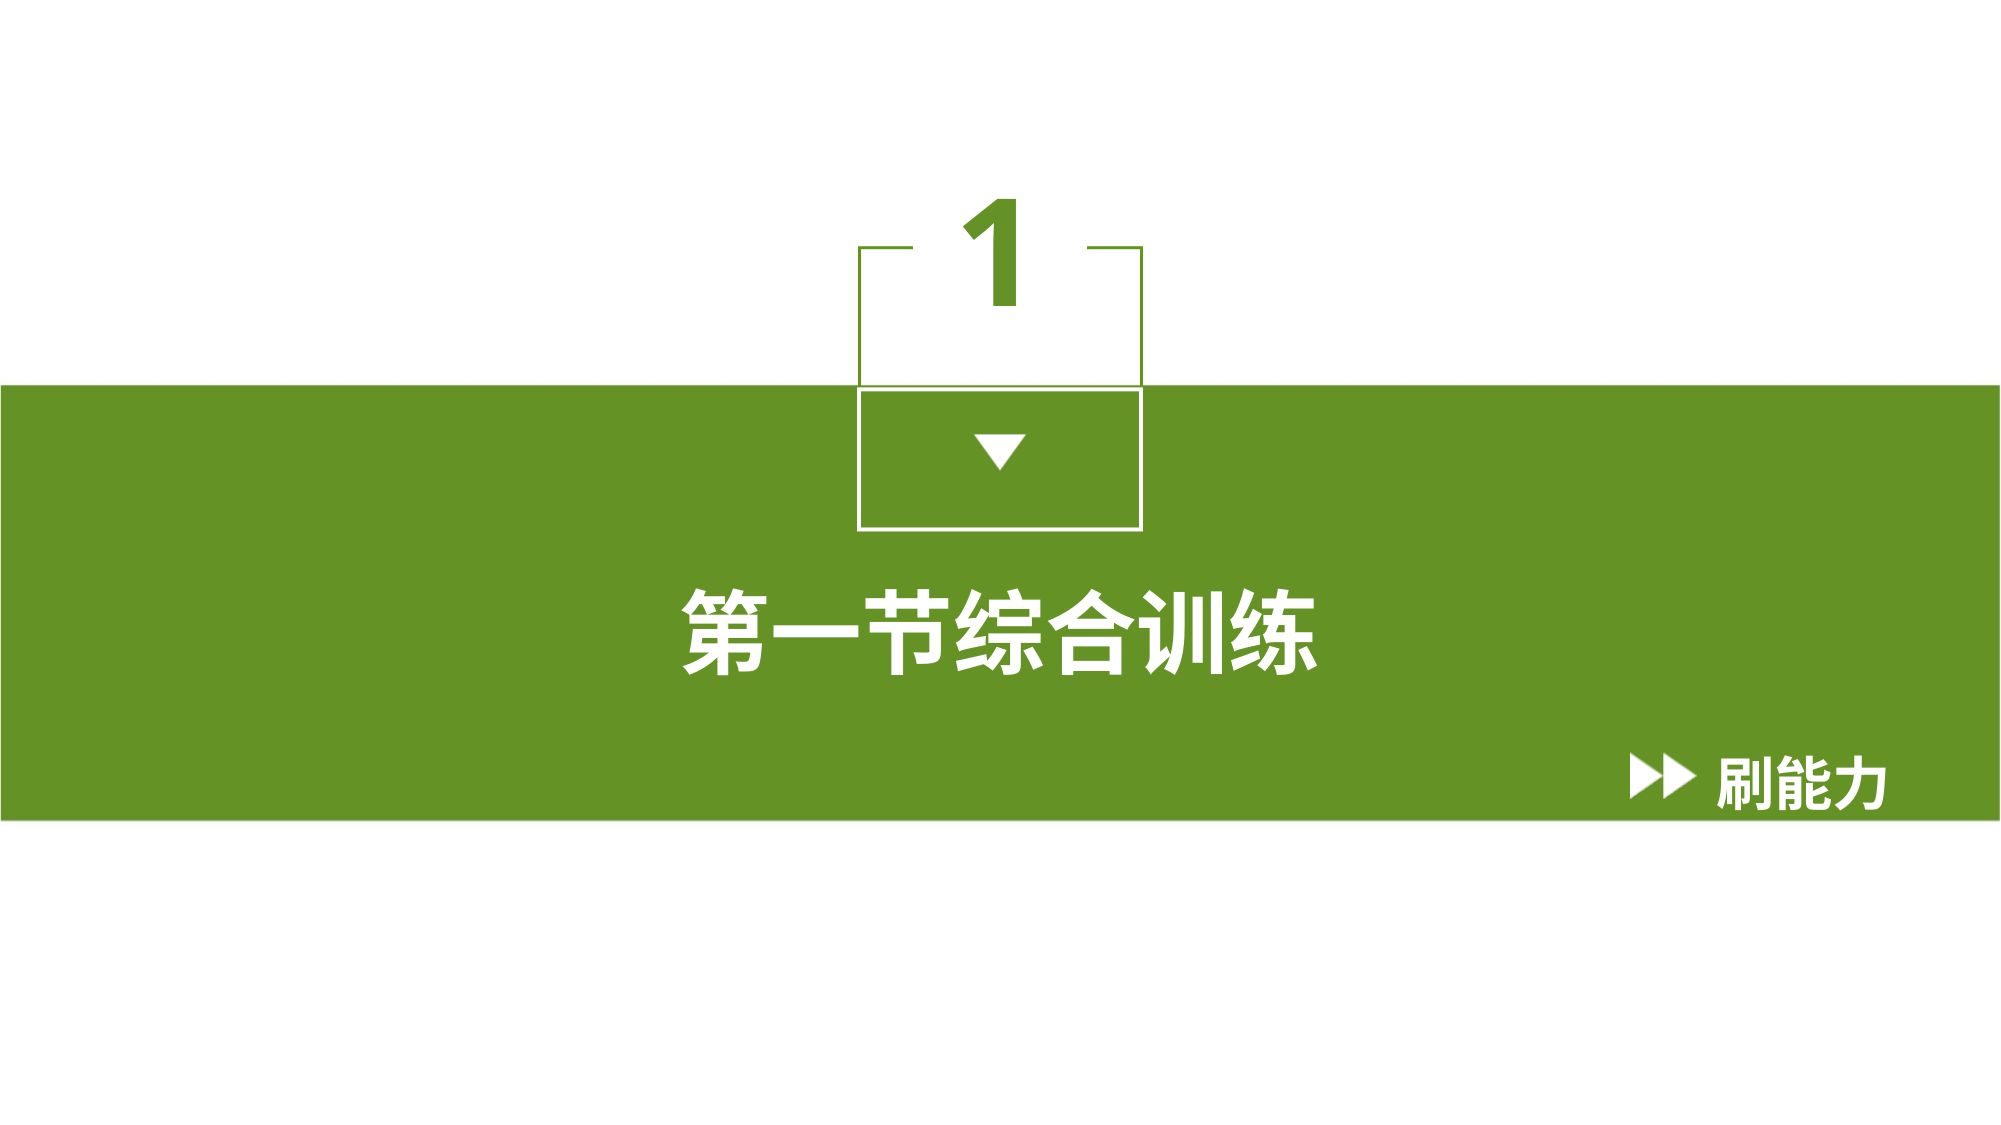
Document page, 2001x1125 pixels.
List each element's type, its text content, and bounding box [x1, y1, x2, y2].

picture [0, 0, 2000, 572]
picture [0, 739, 2000, 1125]
text_box 第一节综合训练 [0, 572, 2000, 791]
text_box 刷能力 [1715, 718, 1997, 812]
text_box 1 [865, 148, 1130, 345]
